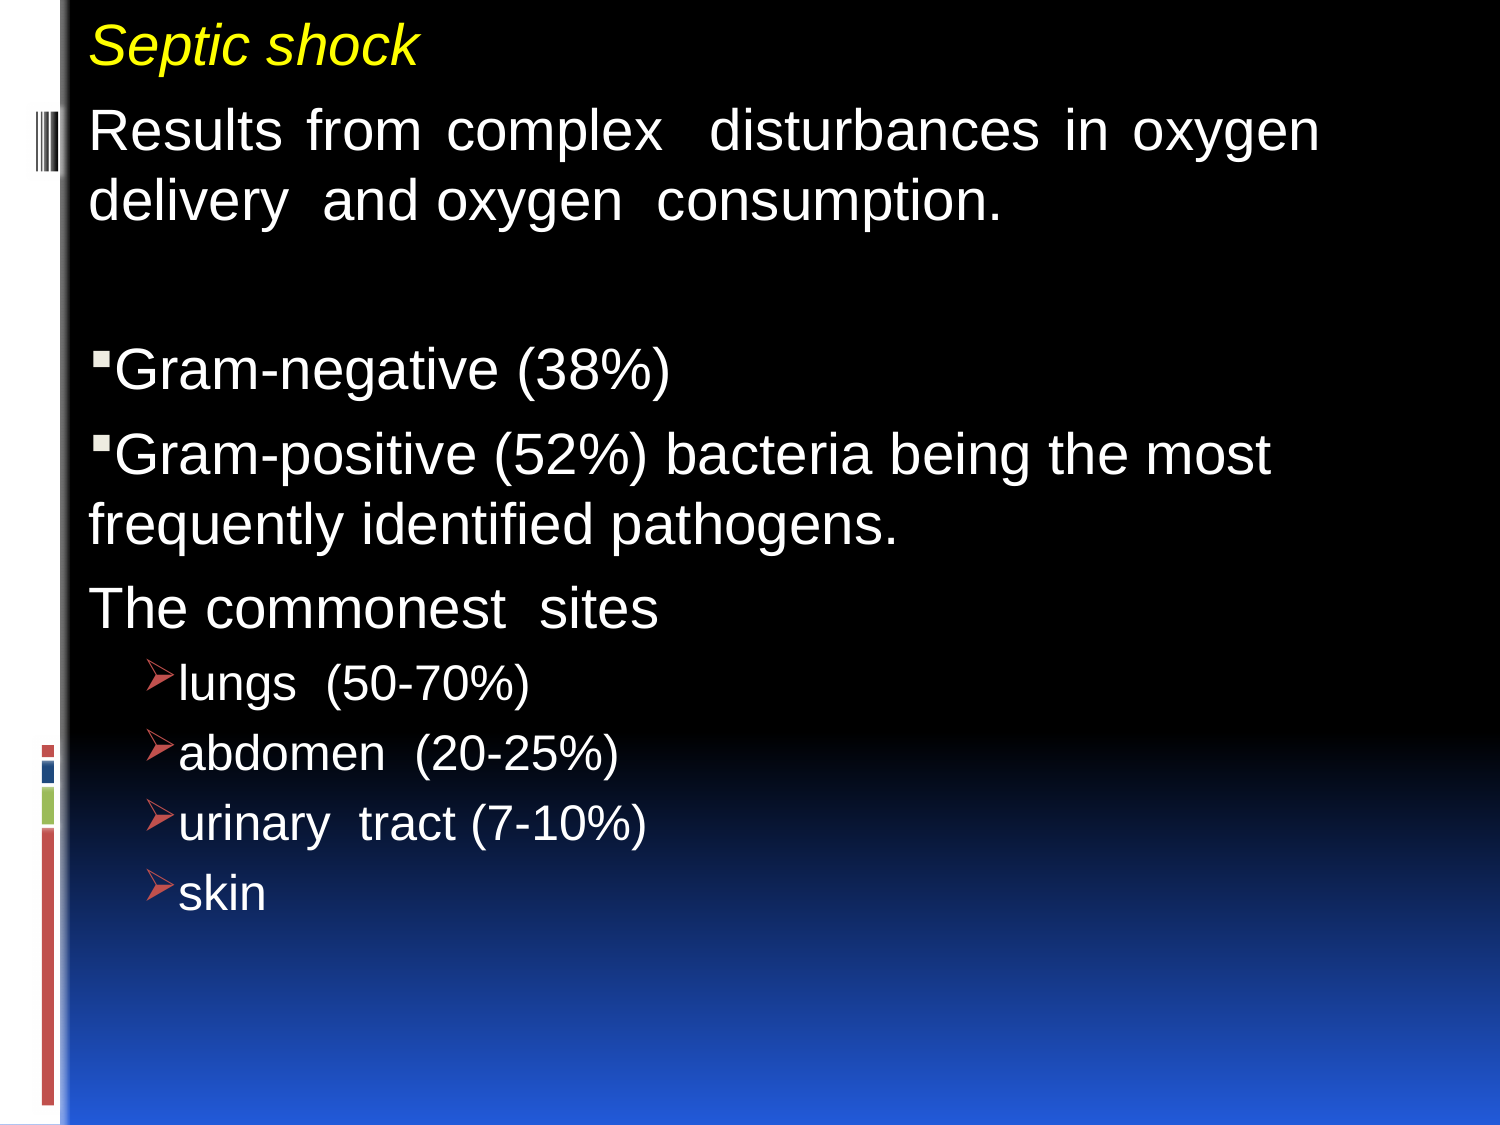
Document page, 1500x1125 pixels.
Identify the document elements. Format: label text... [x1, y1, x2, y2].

list Septic shock Results from complex disturbances in oxygen delivery and oxygen consumption. Gram-negative (38%) Gram-positive (52%) bacteria being the most frequently identified pathogens. The commonest sites lungs (50-70%) abdomen (20-25%) urinary tract (7-10%) skin [62, 0, 1338, 751]
